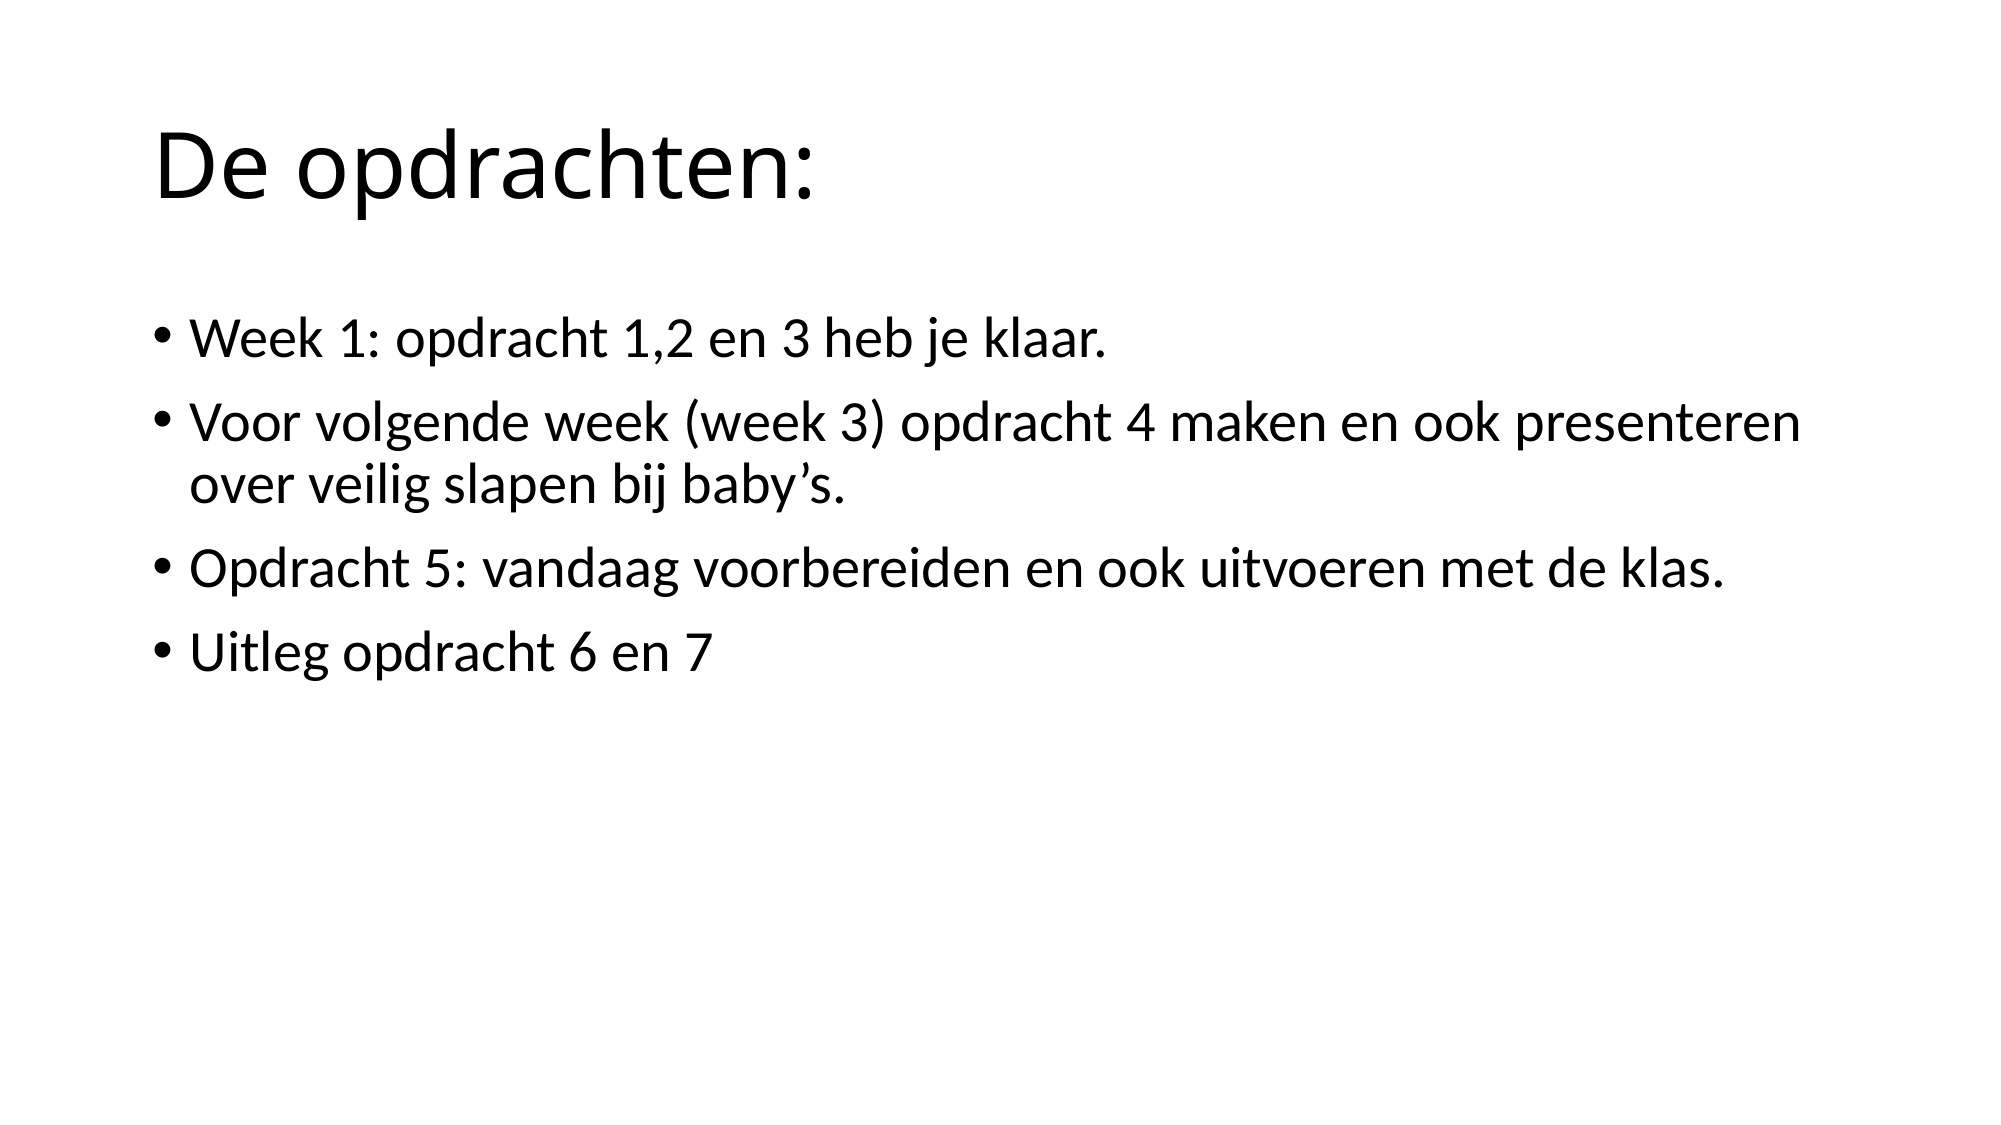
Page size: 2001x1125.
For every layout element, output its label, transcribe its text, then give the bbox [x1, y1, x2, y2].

list Week 1: opdracht 1,2 en 3 heb je klaar. Voor volgende week (week 3) opdracht 4 maken en ook presenteren over veilig slapen bij baby’s. Opdracht 5: vandaag voorbereiden en ook uitvoeren met de klas. Uitleg opdracht 6 en 7 [137, 299, 1863, 1014]
title De opdrachten: [137, 59, 1863, 278]
